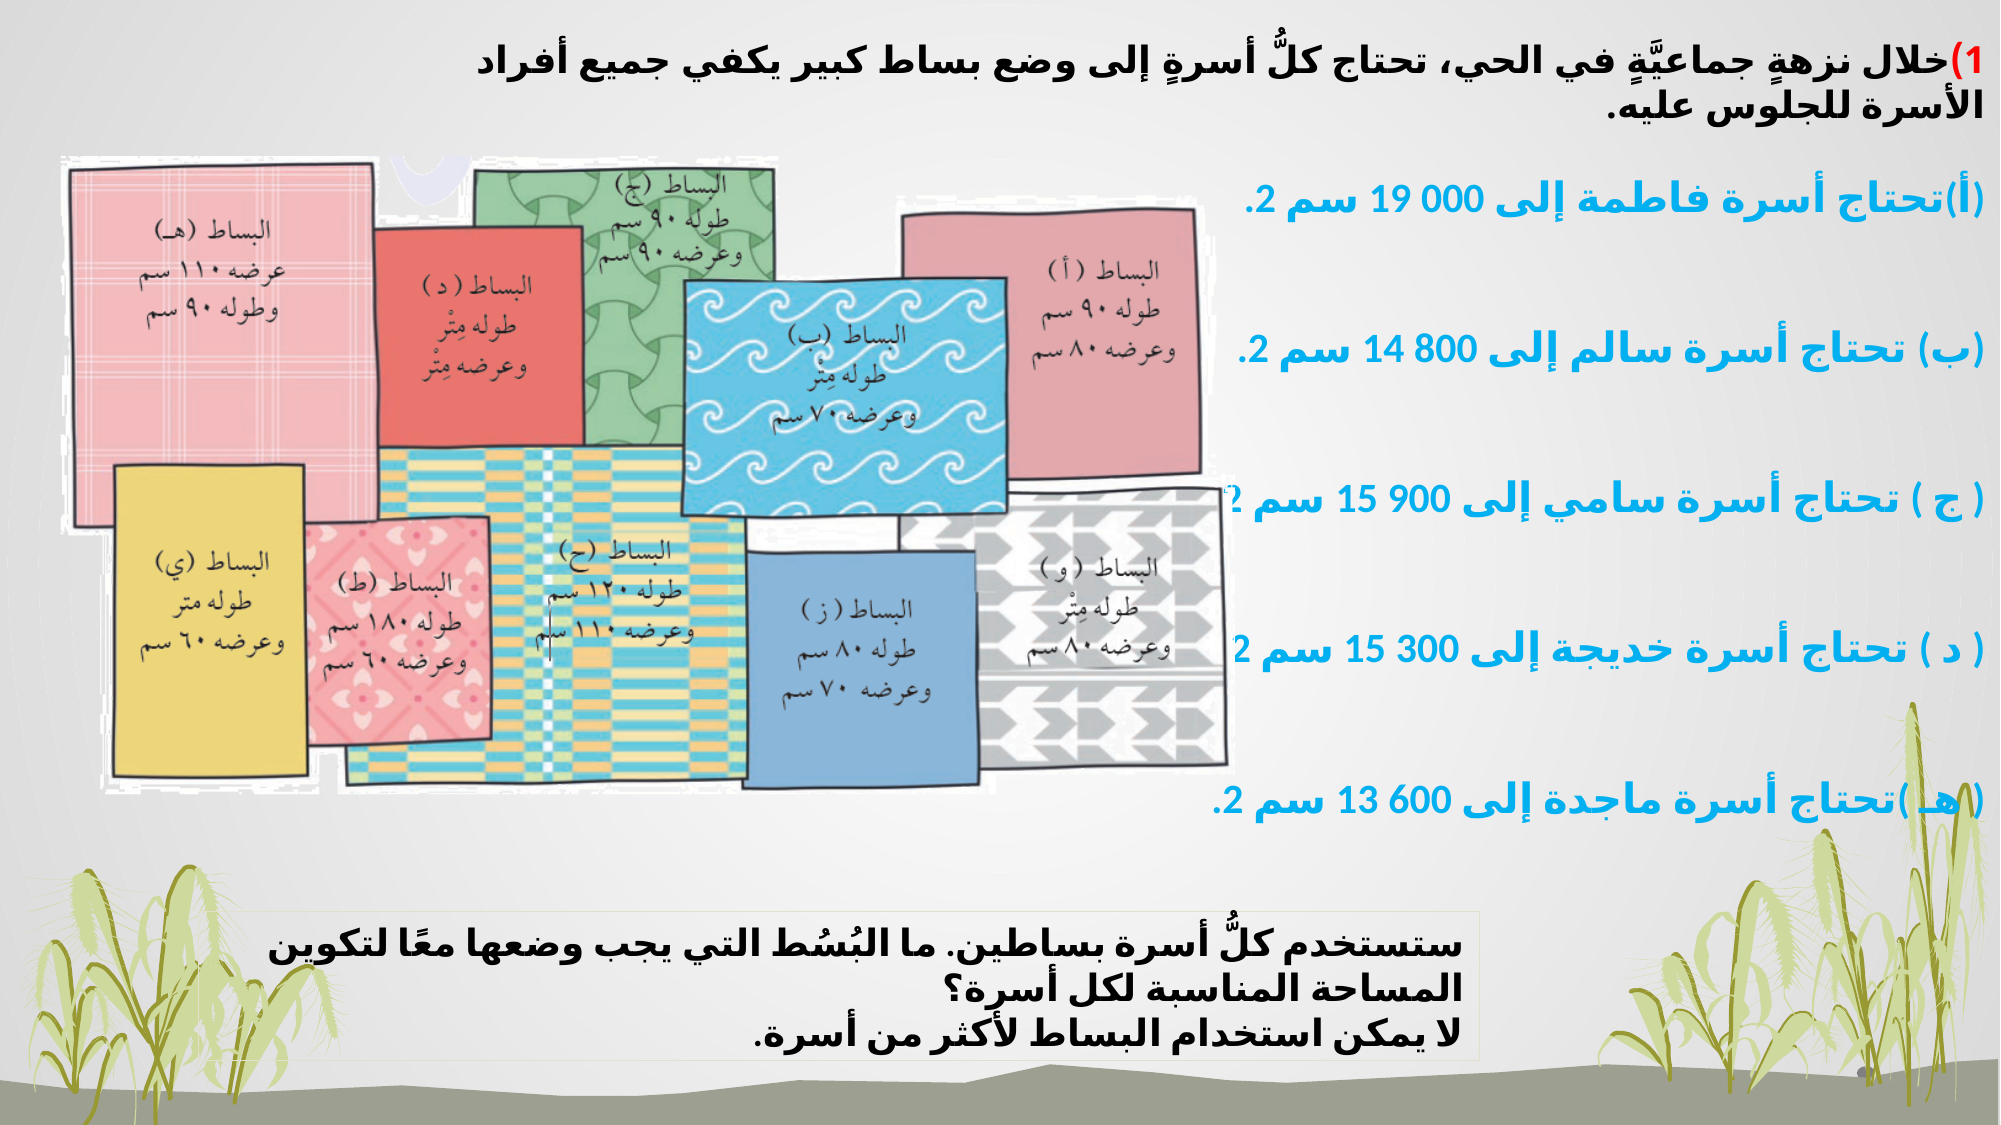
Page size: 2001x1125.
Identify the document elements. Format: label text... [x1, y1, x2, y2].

text_box 1)خلال نزهةٍ جماعيَّةٍ في الحي، تحتاج كلُّ أسرةٍ إلى وضع بساط كبير يكفي جميع أفراد الأسرة للجلوس عليه. (أ)تحتاج أسرة فاطمة إلى 000 19 سم 2. (ب) تحتاج أسرة سالم إلى 800 14 سم 2. ( ج ) تحتاج أسرة سامي إلى 900 15 سم 2. ( د ) تحتاج أسرة خديجة إلى 300 15 سم 2. ( هـ )تحتاج أسرة ماجدة إلى 600 13 سم 2. [454, 28, 2000, 829]
picture [56, 156, 1235, 798]
text_box ستستخدم كلُّ أسرة بساطين. ما البُسُط التي يجب وضعها معًا لتكوين المساحة المناسبة لكل أسرة؟ لا يمكن استخدام البساط لأكثر من أسرة. [198, 911, 1480, 1061]
